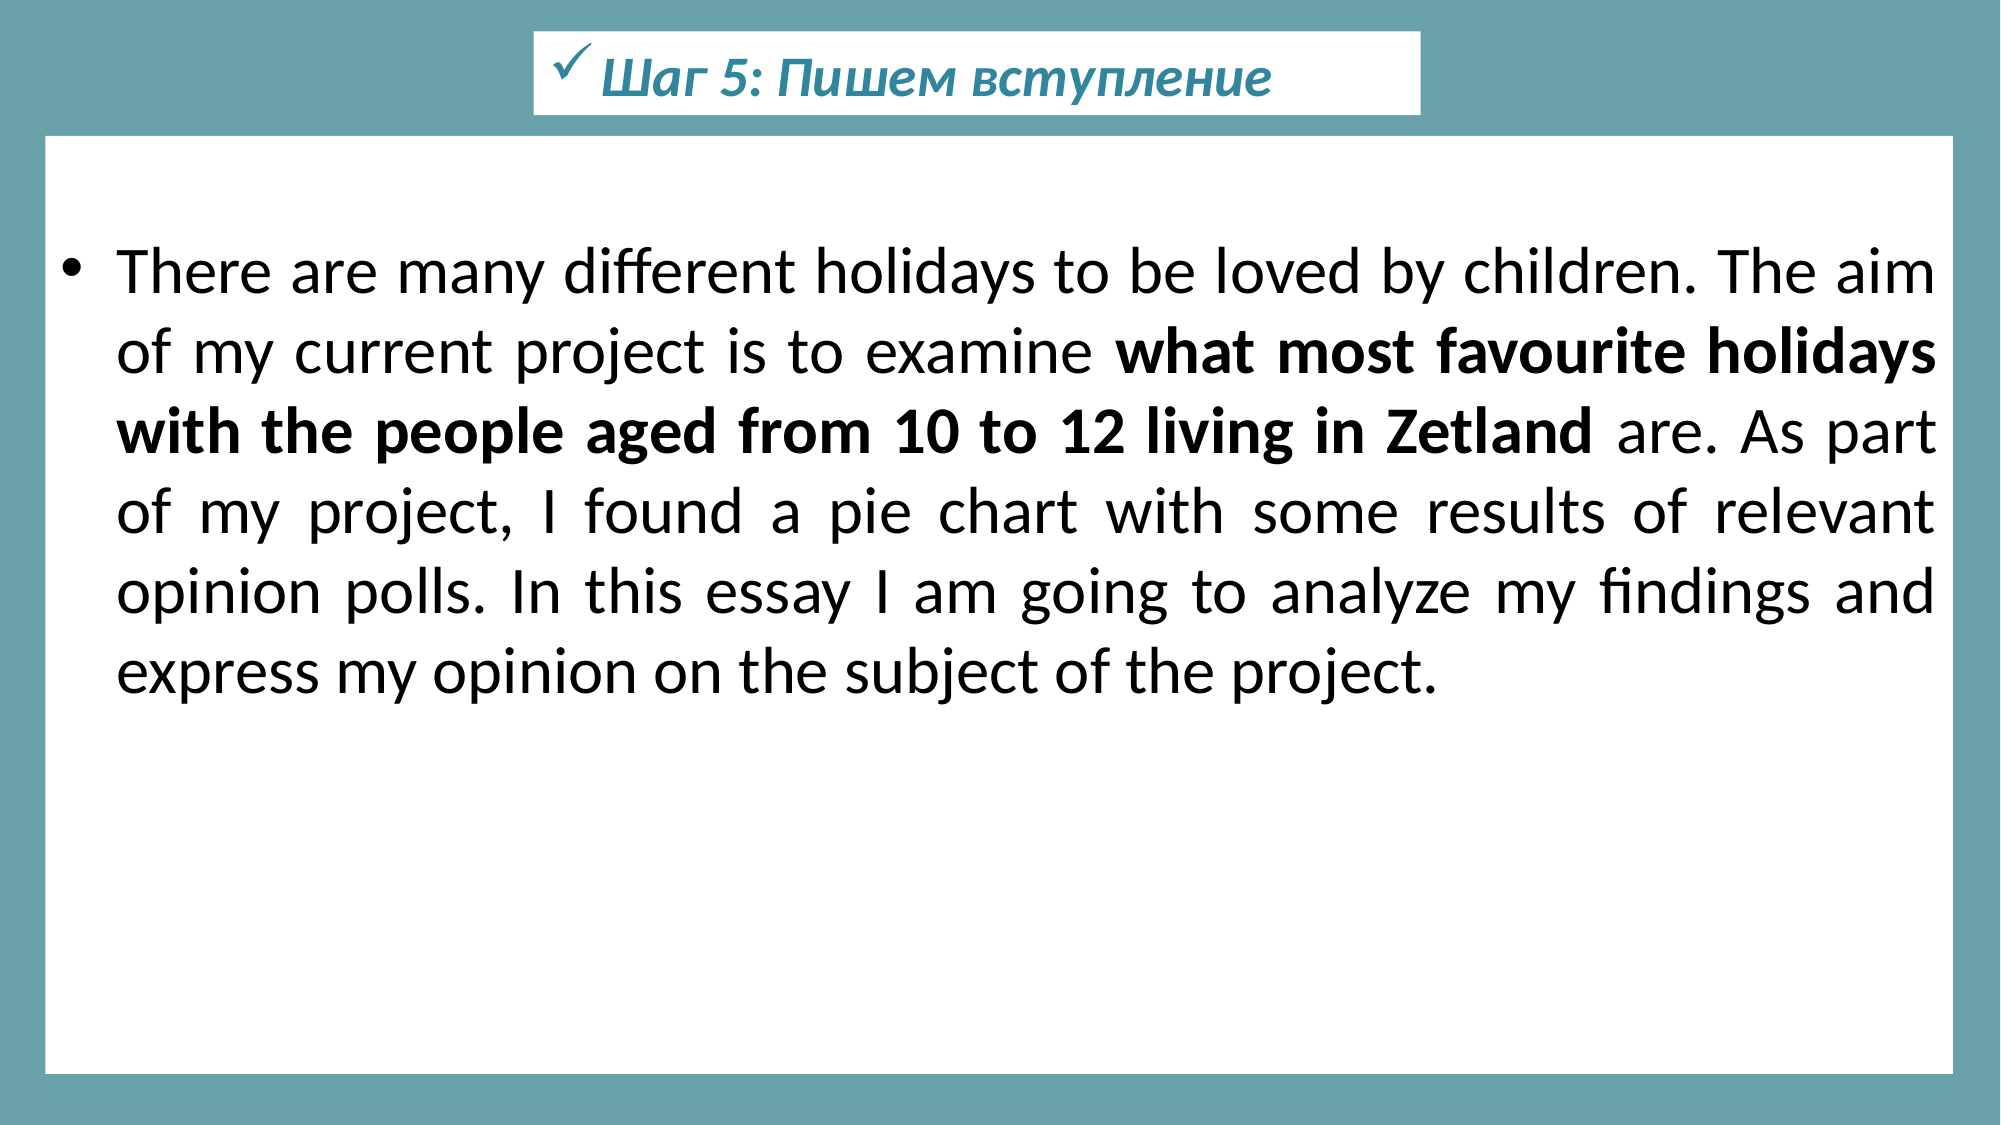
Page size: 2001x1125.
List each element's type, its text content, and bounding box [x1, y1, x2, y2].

picture [0, 0, 2001, 1125]
list Шаг 5: Пишем вступление [533, 31, 1421, 116]
text_box There are many different holidays to be loved by children. The aim of my current project is to examine what most favourite holidays with the people aged from 10 to 12 living in Zetland are. As part of my project, I found a pie chart with some results of relevant opinion polls. In this essay I am going to analyze my findings and express my opinion on the subject of the project. [45, 135, 1953, 1074]
